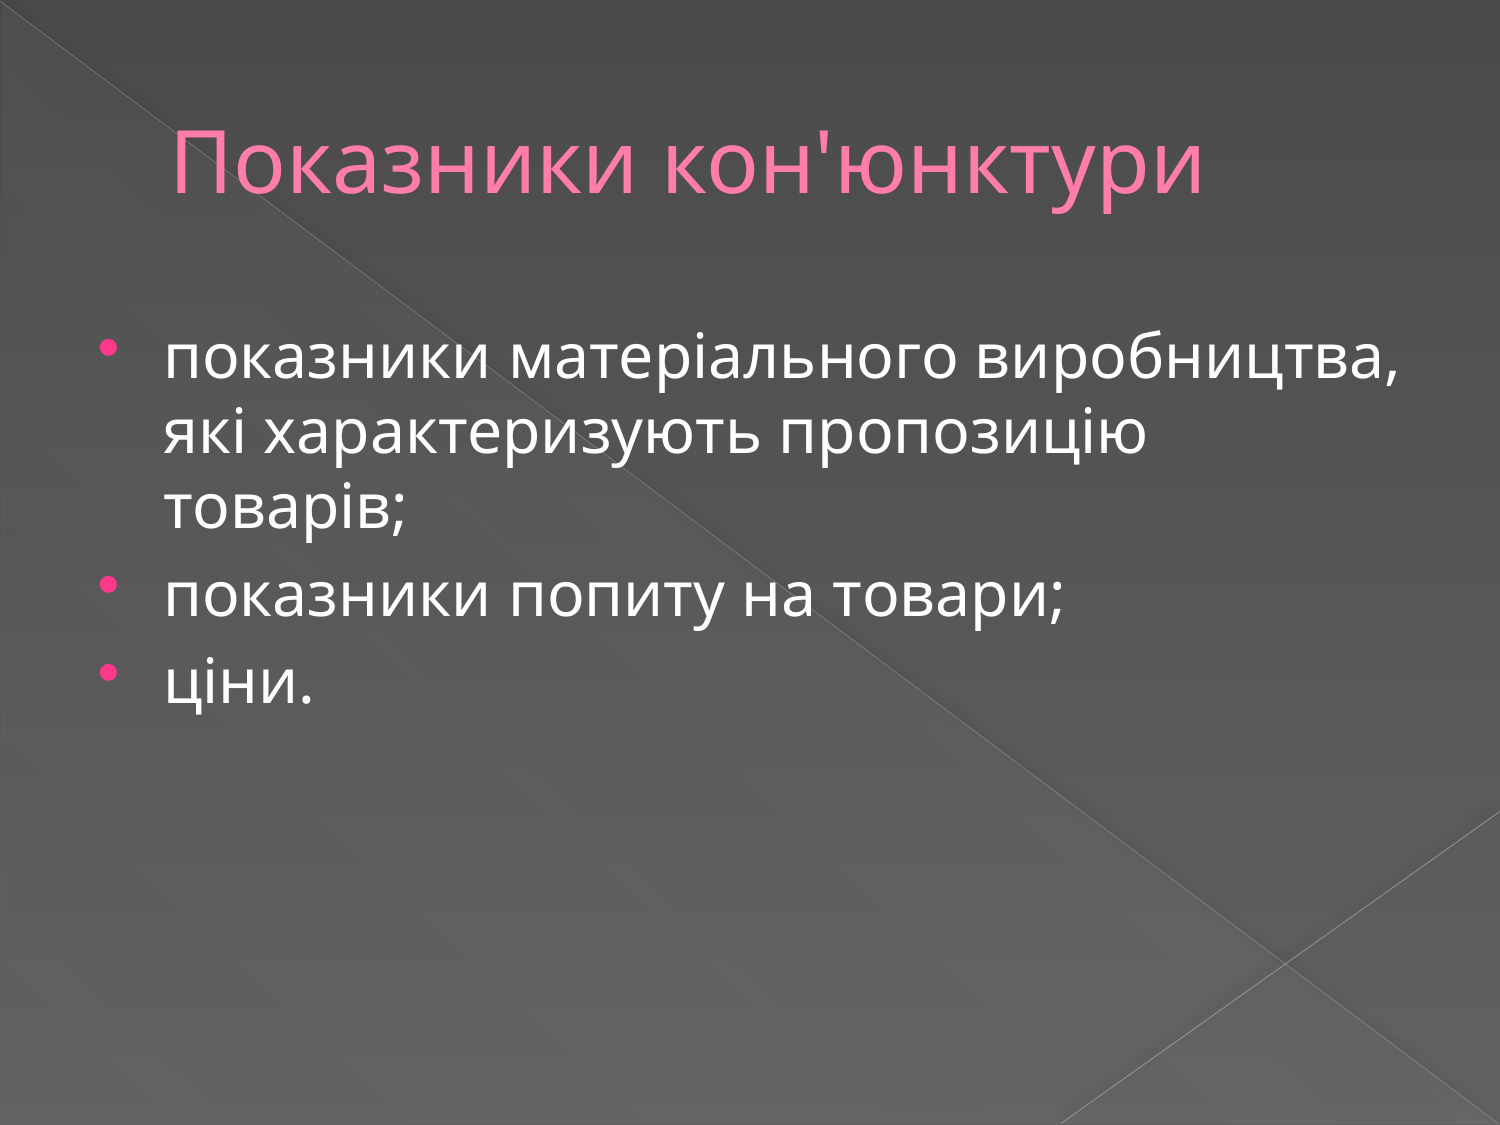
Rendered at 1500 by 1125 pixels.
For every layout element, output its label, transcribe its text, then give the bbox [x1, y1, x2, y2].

list показники матеріального виробництва, які характеризують пропозицію товарів; показники попиту на товари; ціни. [75, 308, 1425, 1059]
title Показники кон'юнктури [75, 43, 1425, 274]
